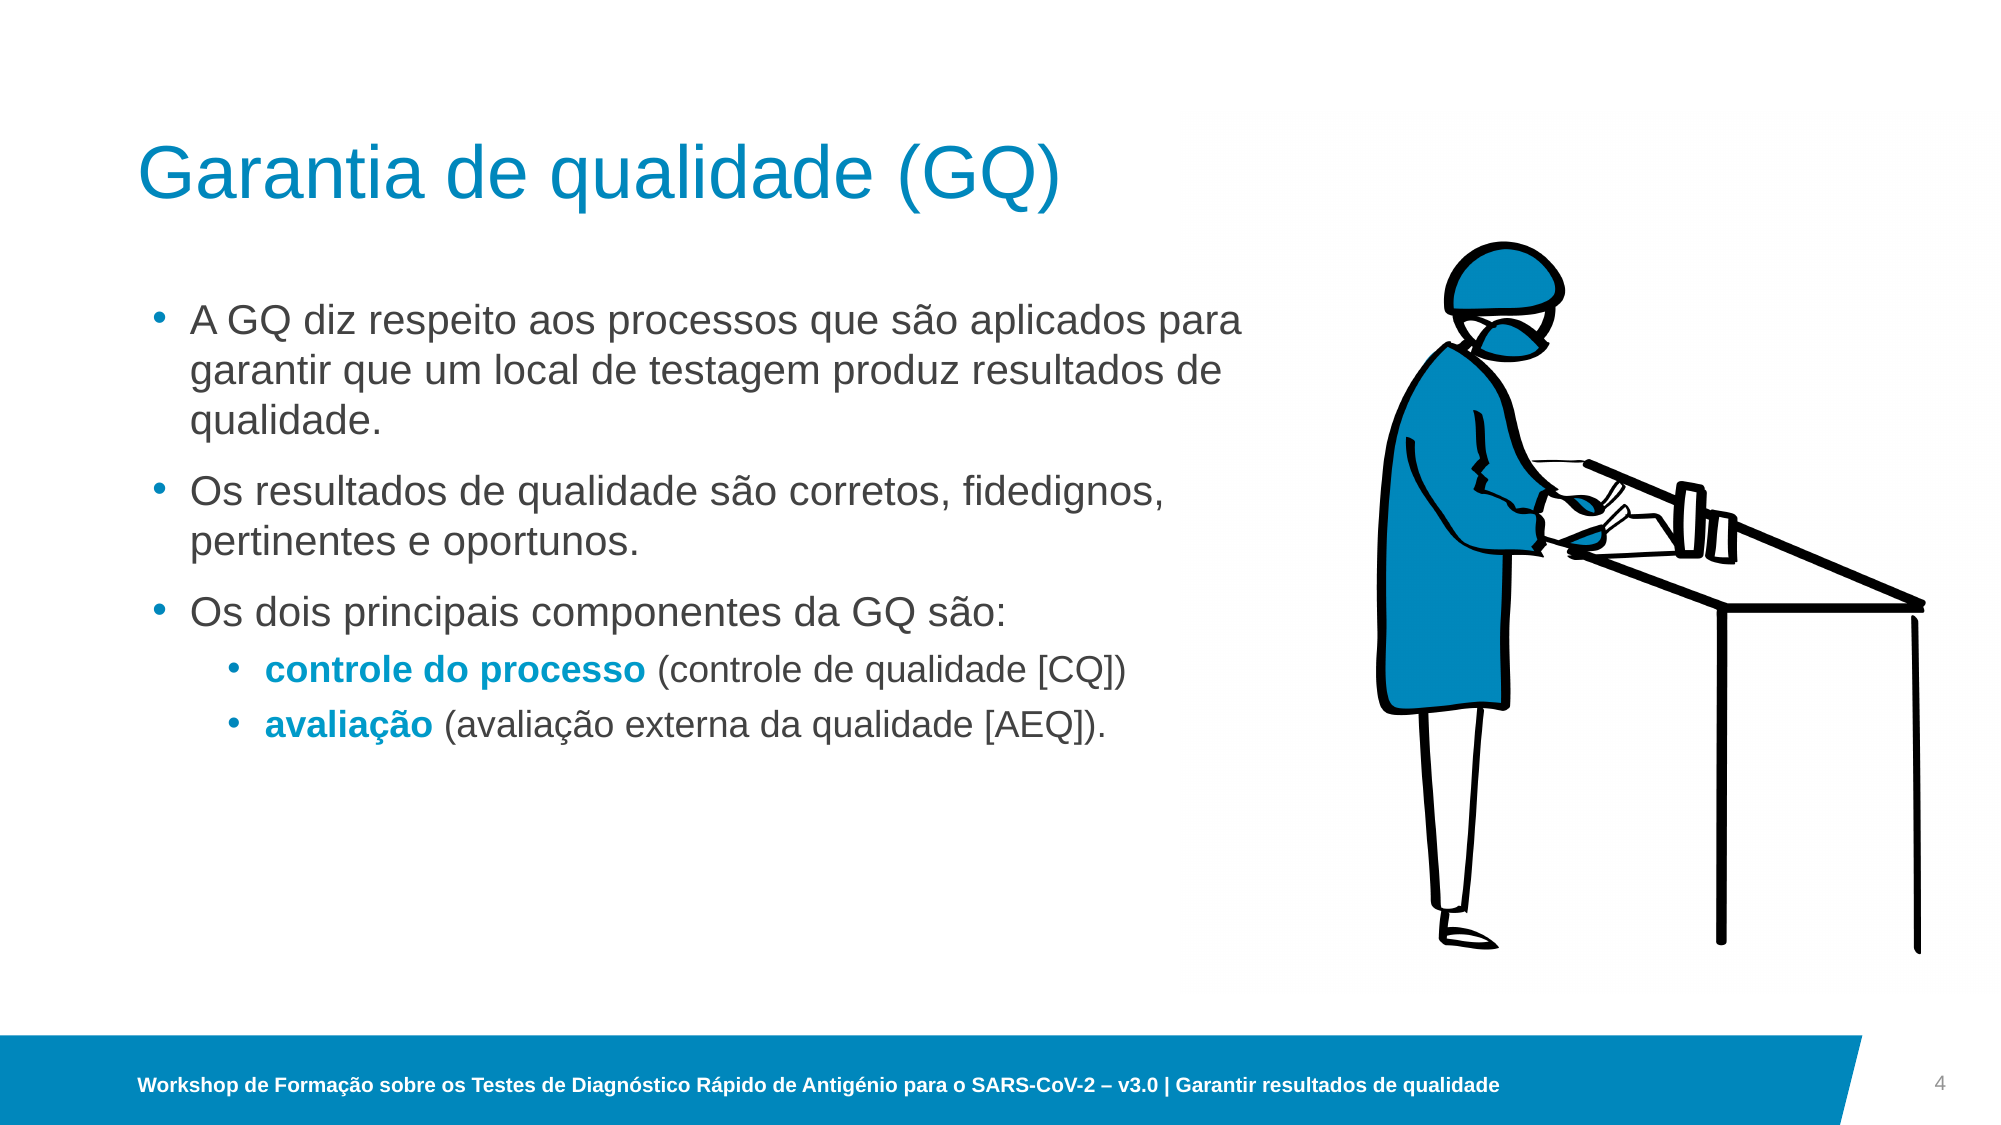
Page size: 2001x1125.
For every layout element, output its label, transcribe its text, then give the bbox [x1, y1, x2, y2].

picture [1180, 111, 2000, 994]
footer Workshop de Formação sobre os Testes de Diagnóstico Rápido de Antigénio para o SARS-CoV-2 – v3.0 | Garantir resultados de qualidade [137, 1042, 1642, 1125]
slide_number 4 [1862, 1035, 1947, 1125]
title Garantia de qualidade (GQ) [137, 59, 1863, 215]
list A GQ diz respeito aos processos que são aplicados para garantir que um local de testagem produz resultados de qualidade. Os resultados de qualidade são corretos, fidedignos, pertinentes e oportunos. Os dois principais componentes da GQ são: controle do processo (controle de qualidade [CQ]) avaliação (avaliação externa da qualidade [AEQ]). [137, 284, 1318, 1014]
